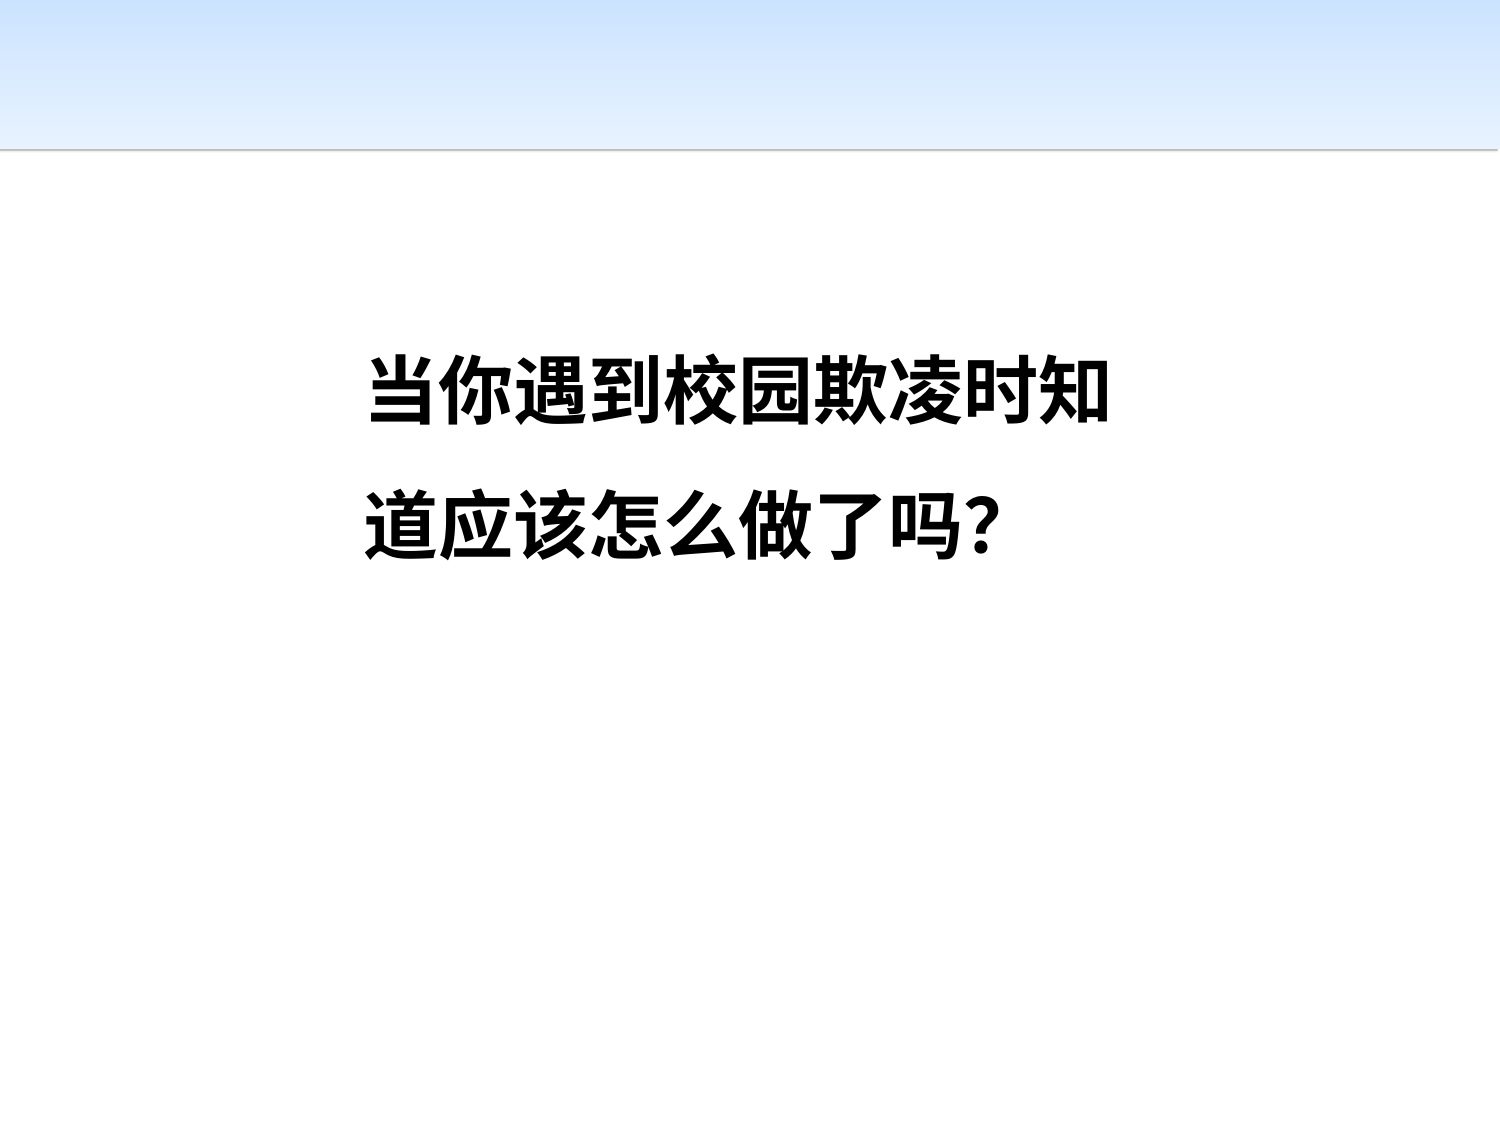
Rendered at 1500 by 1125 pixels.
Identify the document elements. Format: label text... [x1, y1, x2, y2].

text_box 当你遇到校园欺凌时知道应该怎么做了吗？ [348, 290, 1193, 576]
